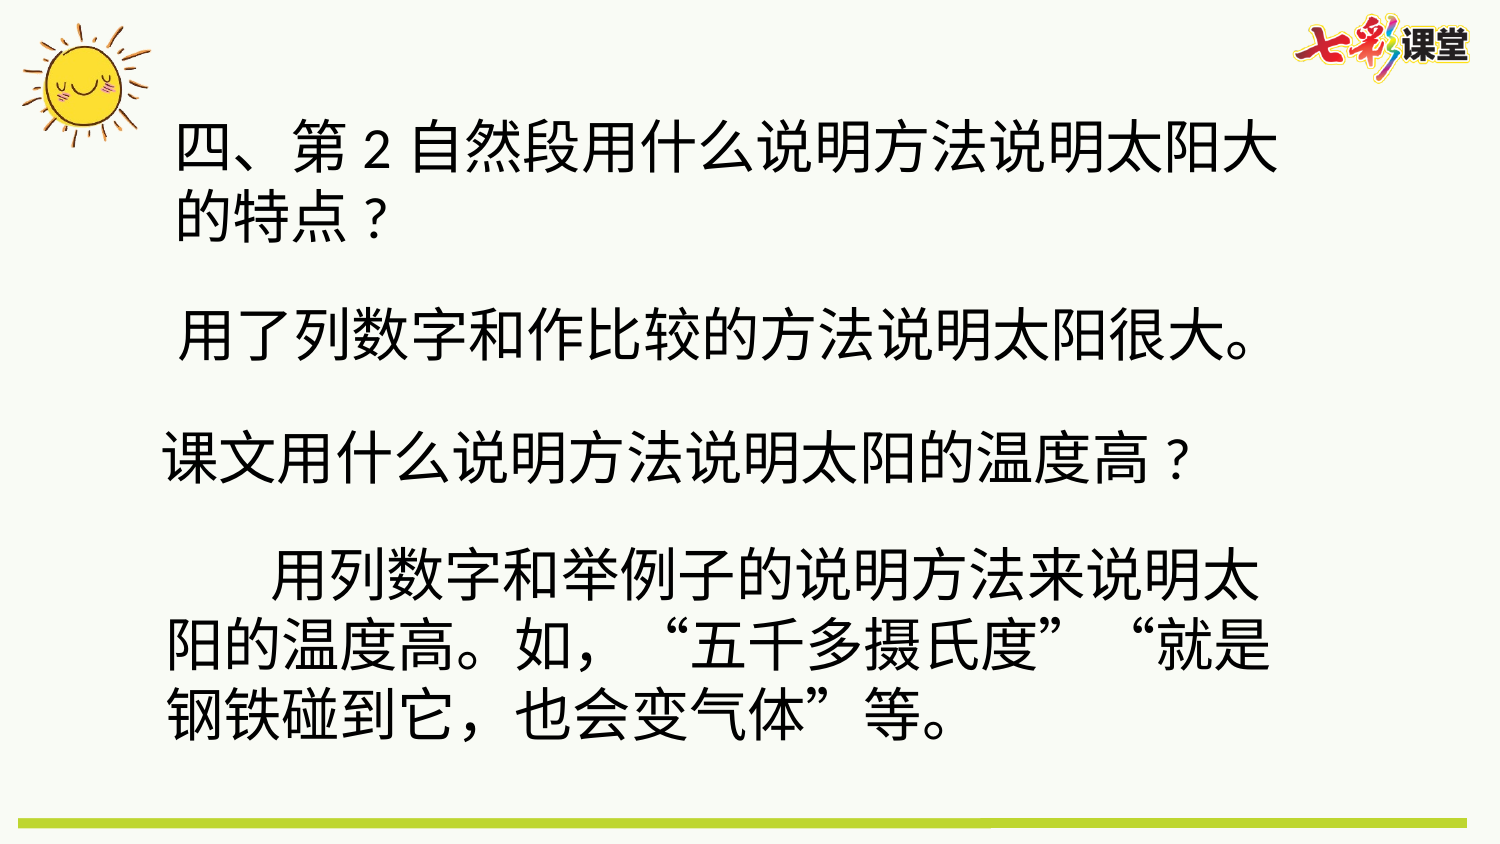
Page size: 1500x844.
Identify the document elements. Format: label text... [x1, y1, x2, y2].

text_box 用列数字和举例子的说明方法来说明太阳的温度高。如，“五千多摄氏度”“就是钢铁碰到它，也会变气体”等。 [150, 530, 1320, 756]
picture [18, 771, 1467, 844]
picture [1291, 9, 1472, 87]
text_box 用了列数字和作比较的方法说明太阳很大。 [162, 290, 1297, 376]
picture [0, 0, 173, 172]
text_box 四、第2自然段用什么说明方法说明太阳大的特点? [159, 102, 1324, 258]
text_box 课文用什么说明方法说明太阳的温度高? [145, 413, 1327, 499]
